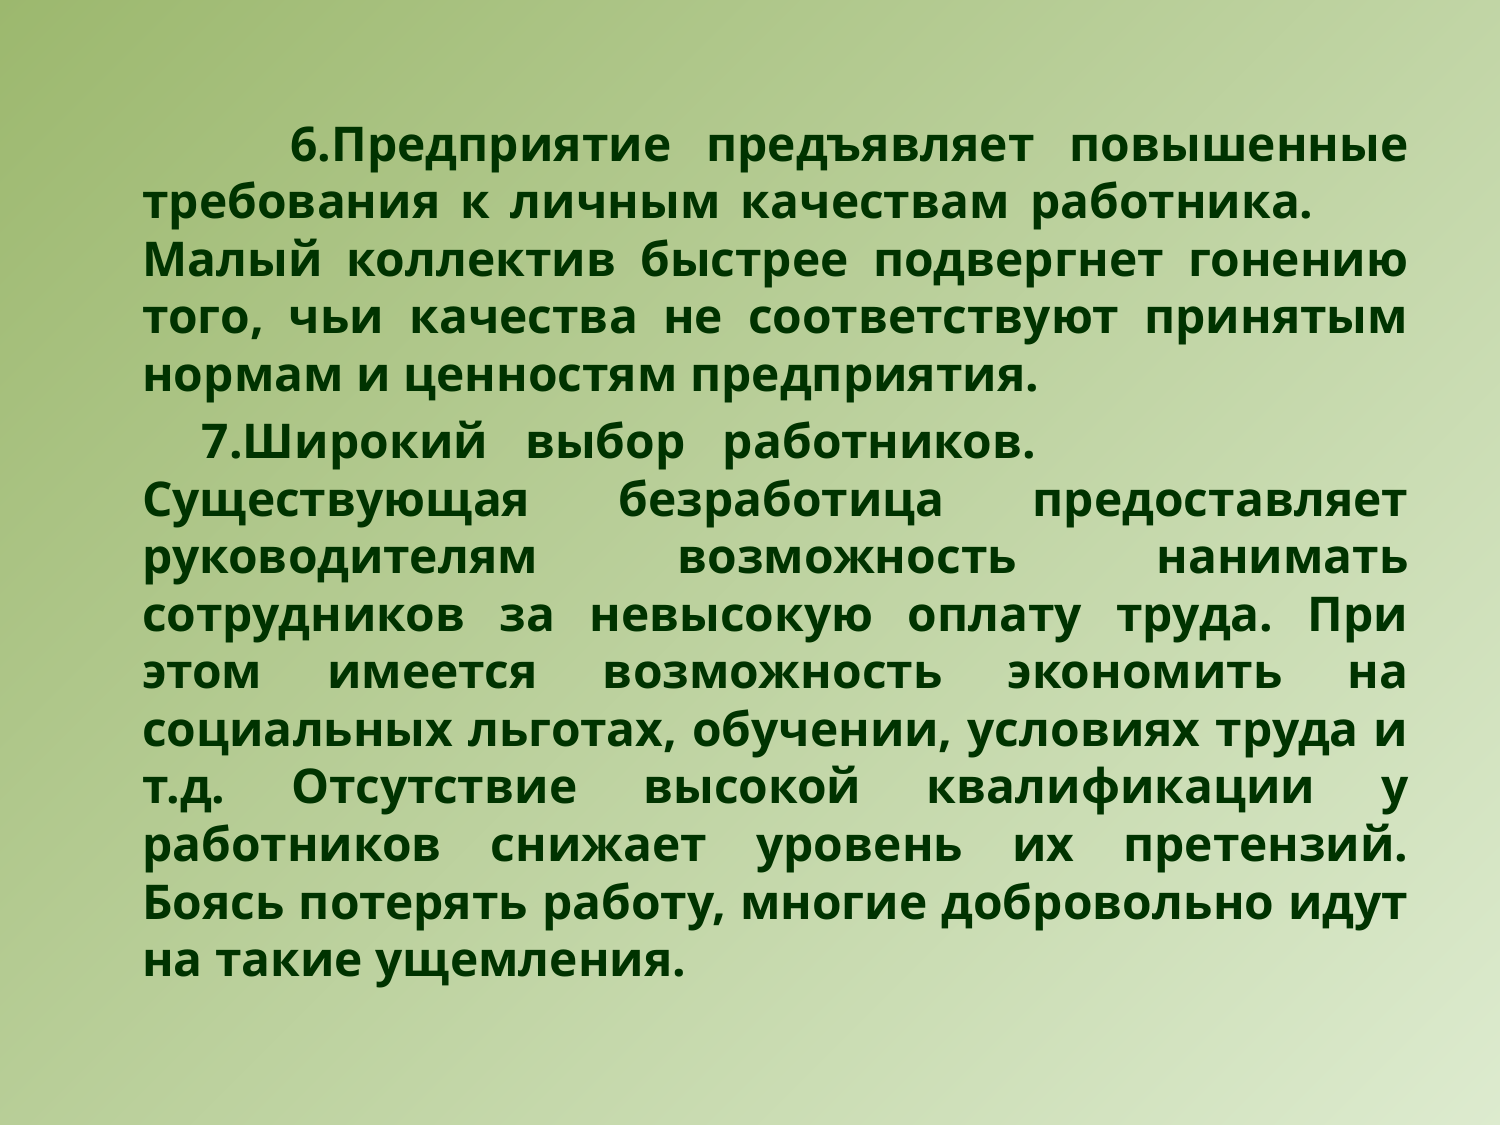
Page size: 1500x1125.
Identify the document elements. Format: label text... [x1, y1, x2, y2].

list 6.Предприятие предъявляет повышенные требования к личным качествам работника. Малый коллектив быстрее подвергнет гонению того, чьи качества не соответствуют принятым нормам и ценностям предприятия. 7.Широкий выбор работников. Существующая безработица предоставляет руководителям возможность нанимать сотрудников за невысокую оплату труда. При этом имеется возможность экономить на социальных льготах, обучении, условиях труда и т.д. Отсутствие высокой квалификации у работников снижает уровень их претензий. Боясь потерять работу, многие добровольно идут на такие ущемления. [75, 105, 1425, 1005]
